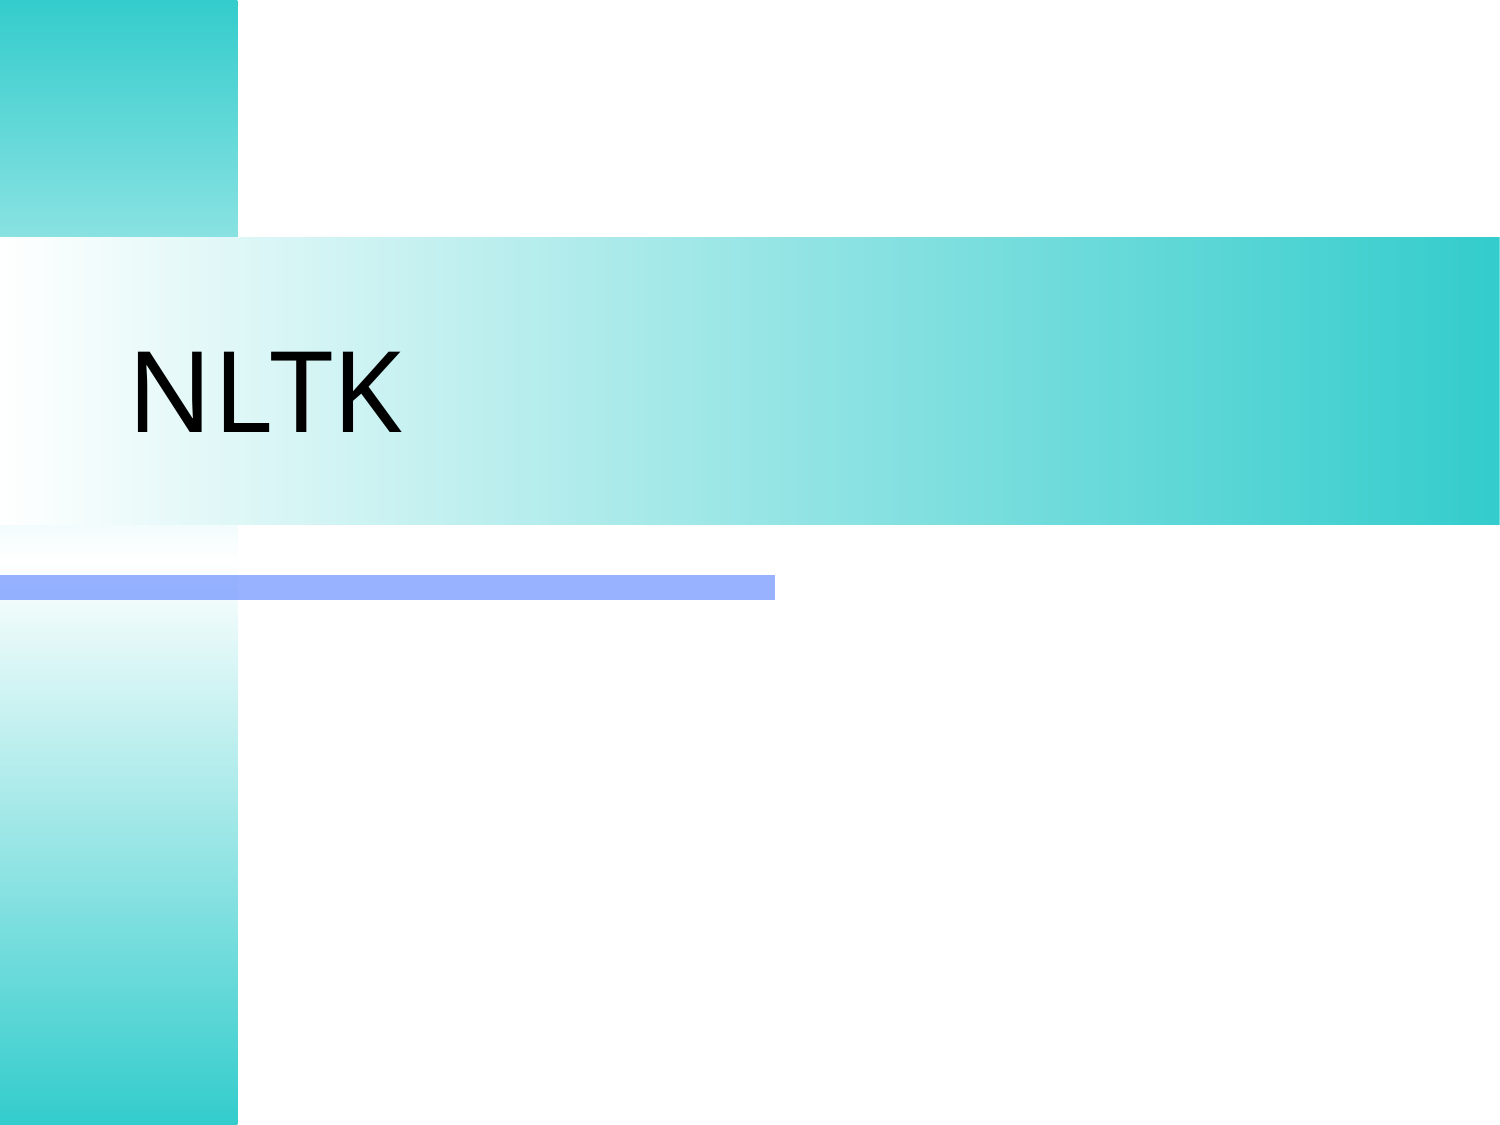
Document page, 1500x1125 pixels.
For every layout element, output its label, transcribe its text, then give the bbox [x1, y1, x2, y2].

title NLTK [112, 274, 1388, 501]
